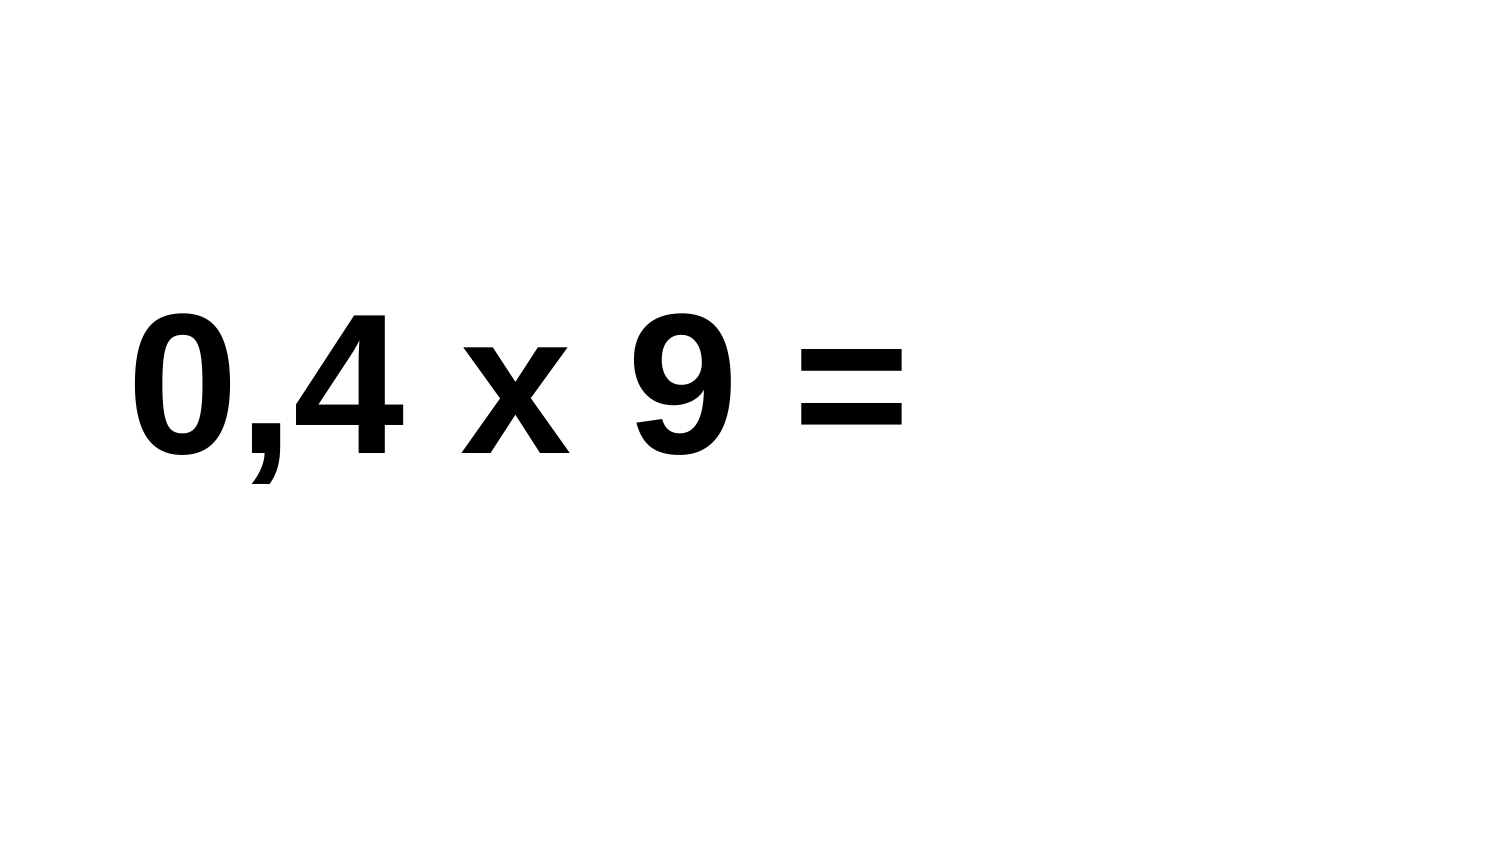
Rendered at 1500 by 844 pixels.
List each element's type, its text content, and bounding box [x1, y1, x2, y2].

text_box 0,4 x 9 = [112, 318, 1388, 509]
